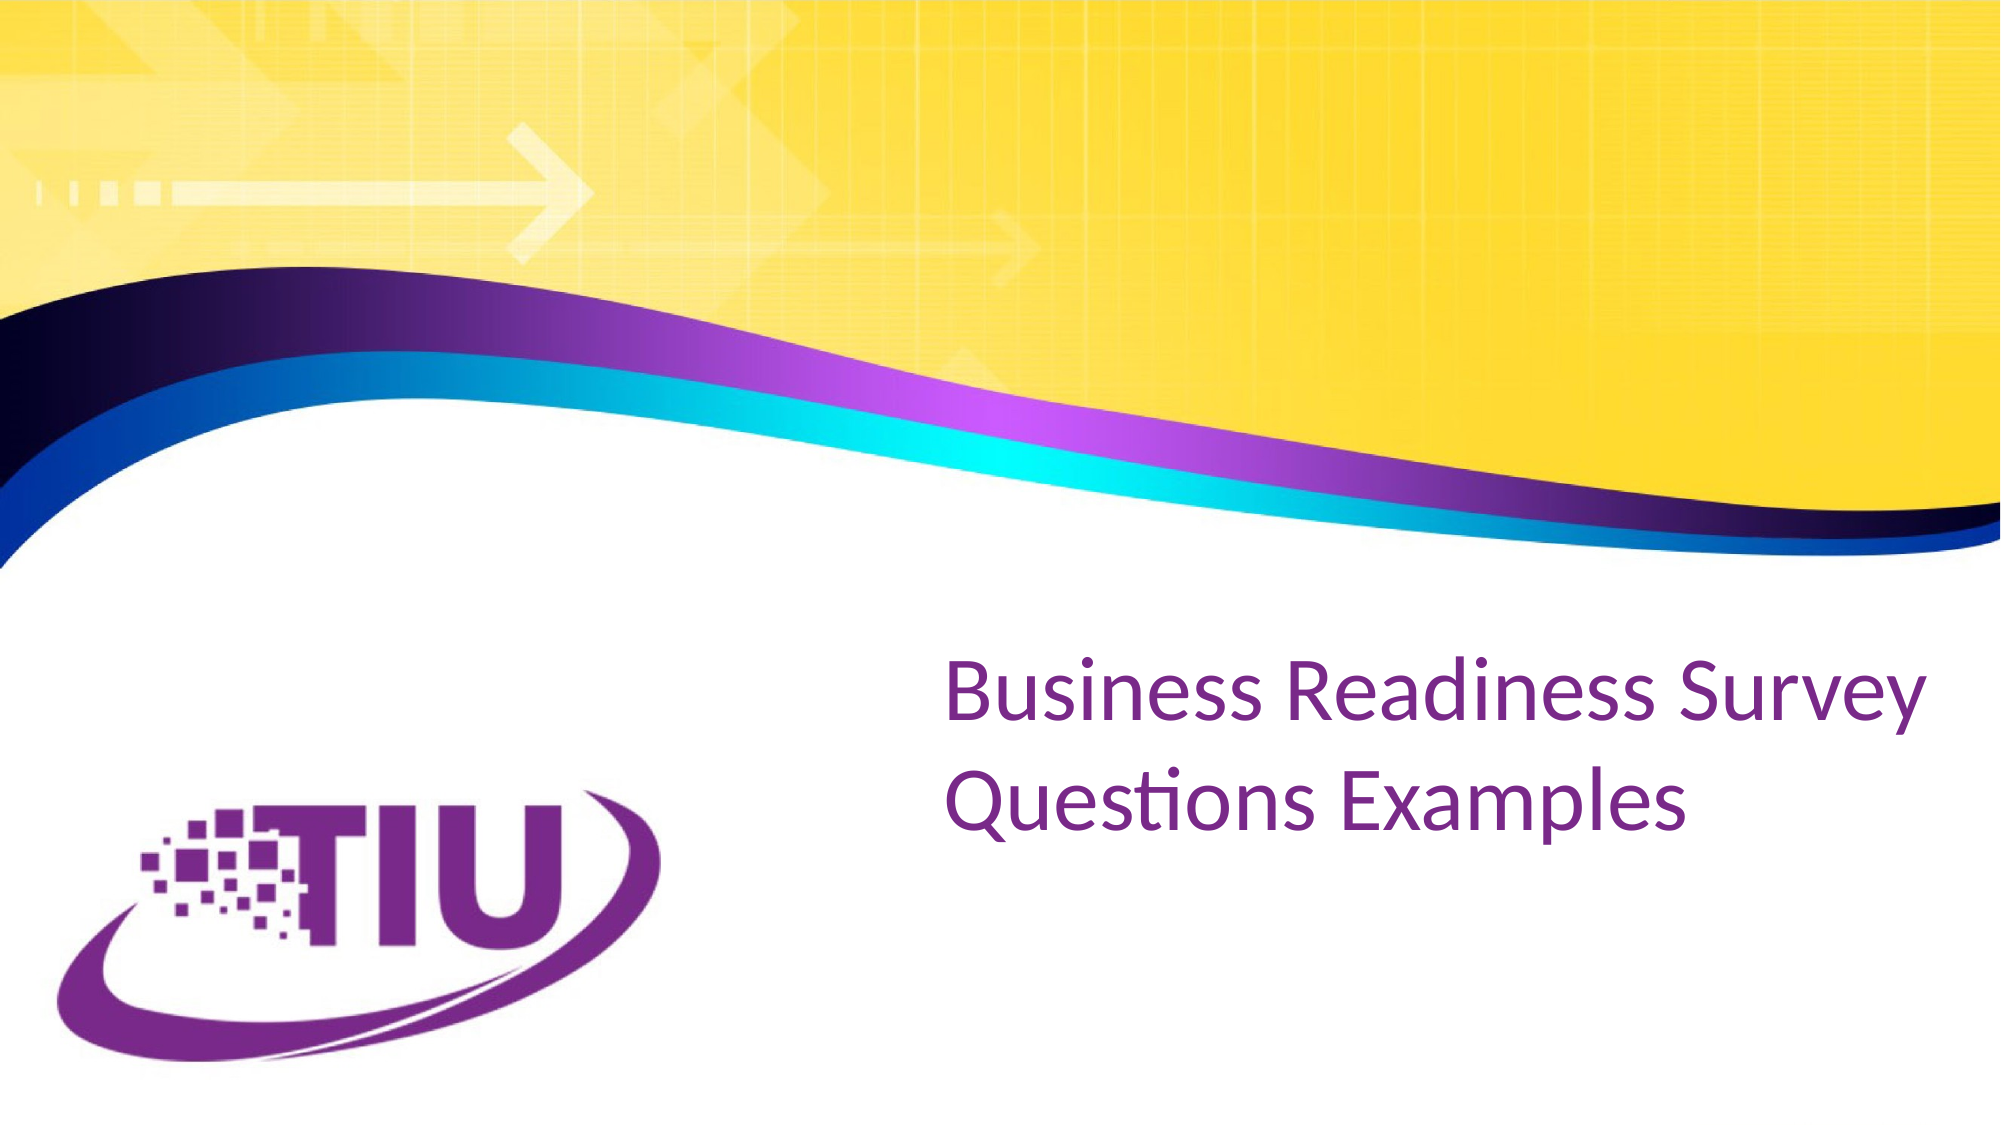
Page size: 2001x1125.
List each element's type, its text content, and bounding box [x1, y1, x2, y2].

text_box Business Readiness Survey Questions Examples [929, 621, 1969, 857]
picture [0, 0, 2001, 1125]
